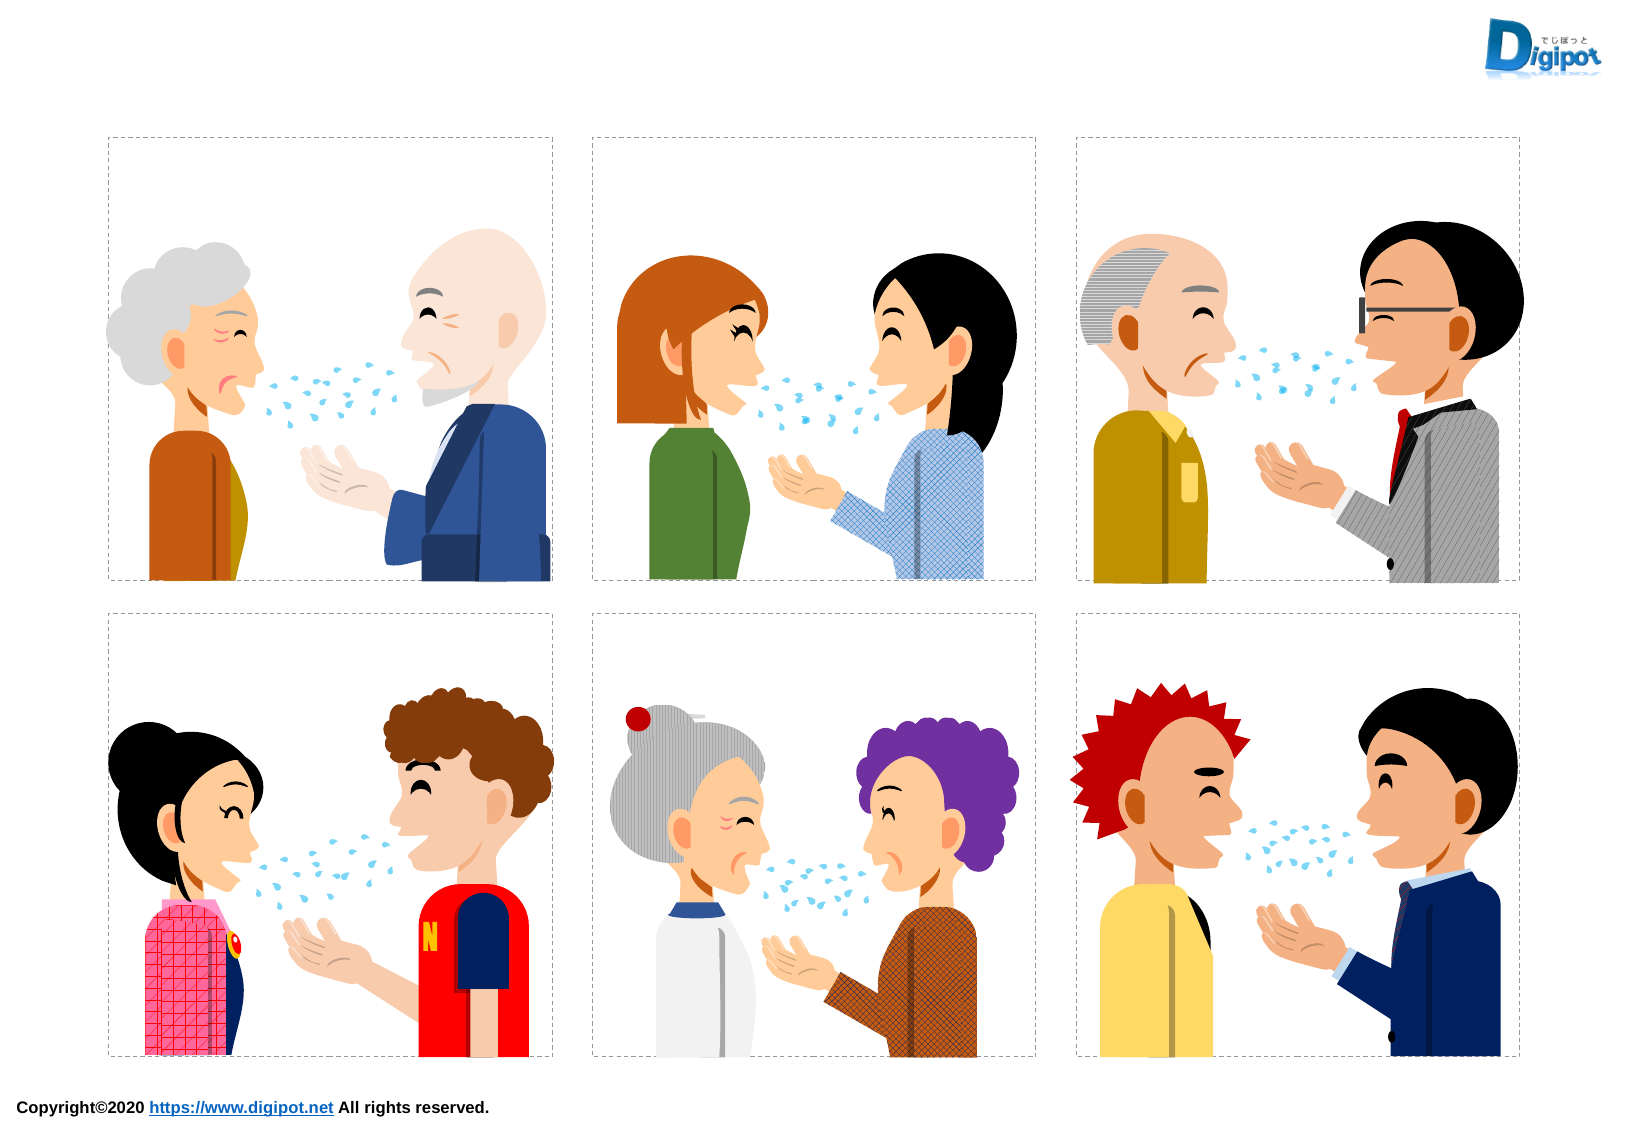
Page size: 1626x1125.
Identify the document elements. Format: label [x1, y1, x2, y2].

text_box [604, 704, 1020, 1058]
text_box [617, 234, 1017, 580]
text_box [1051, 687, 1518, 1058]
text_box [105, 228, 551, 583]
text_box [1082, 212, 1517, 596]
text_box [108, 687, 555, 1058]
picture [1485, 18, 1602, 82]
